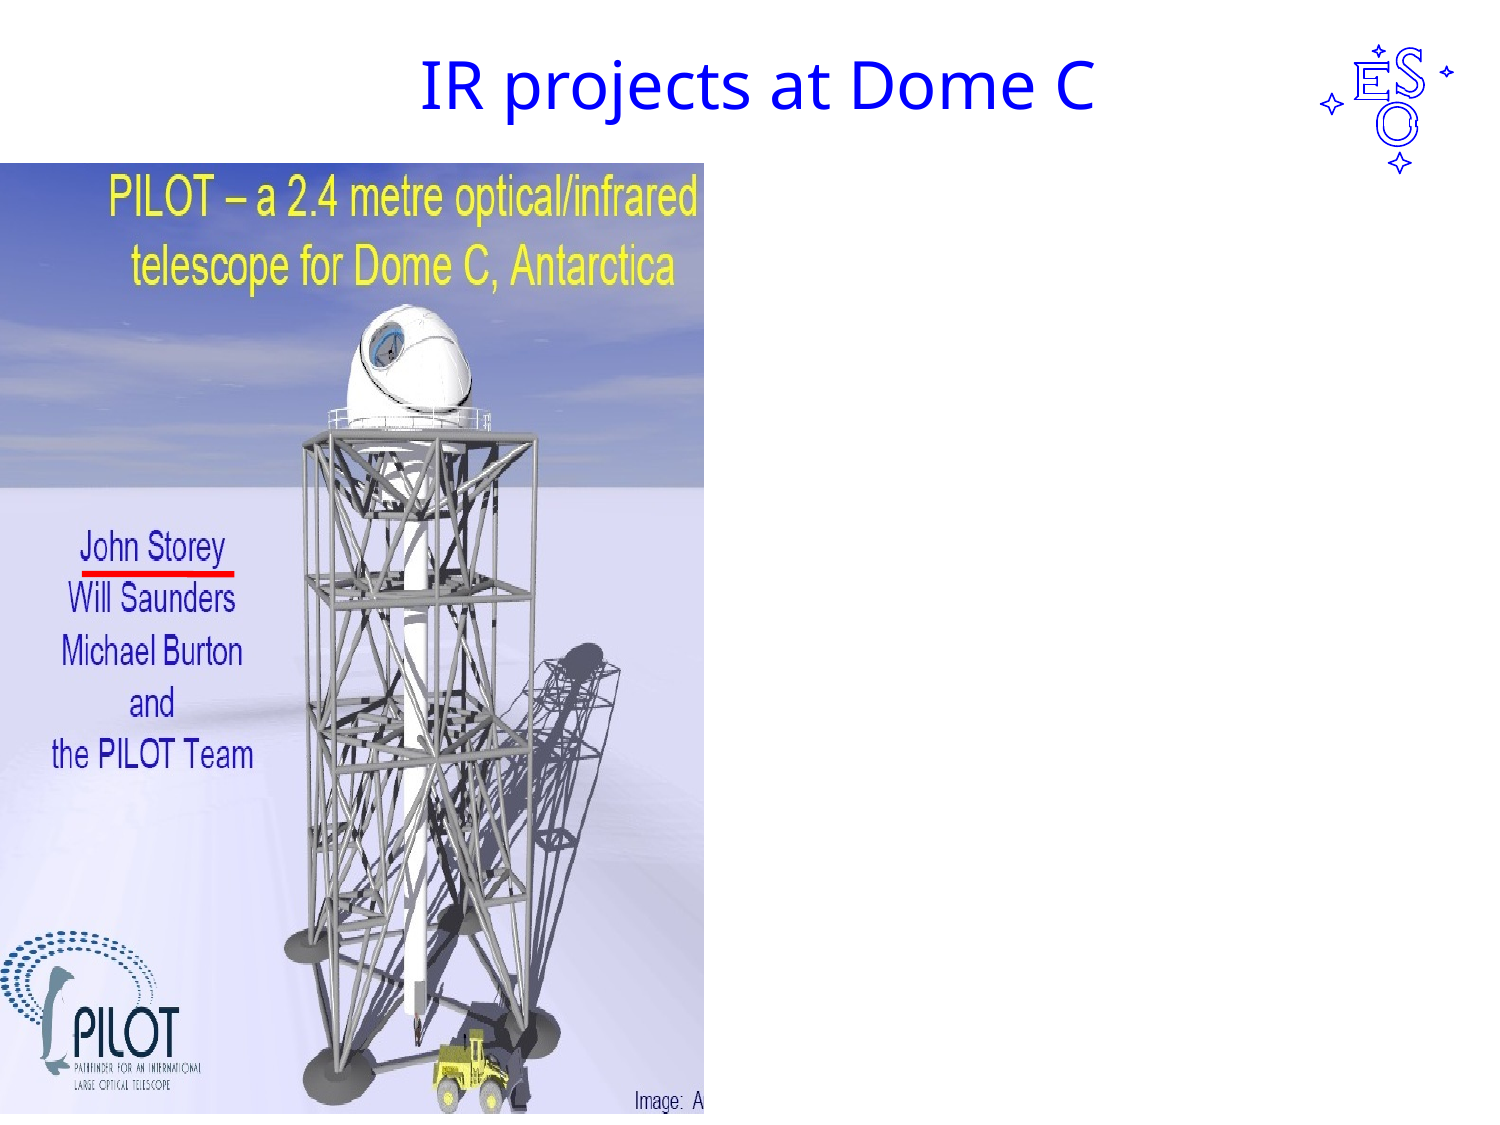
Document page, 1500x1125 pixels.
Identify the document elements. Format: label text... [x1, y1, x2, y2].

picture [0, 163, 704, 1114]
title IR projects at Dome C [164, 35, 1355, 131]
